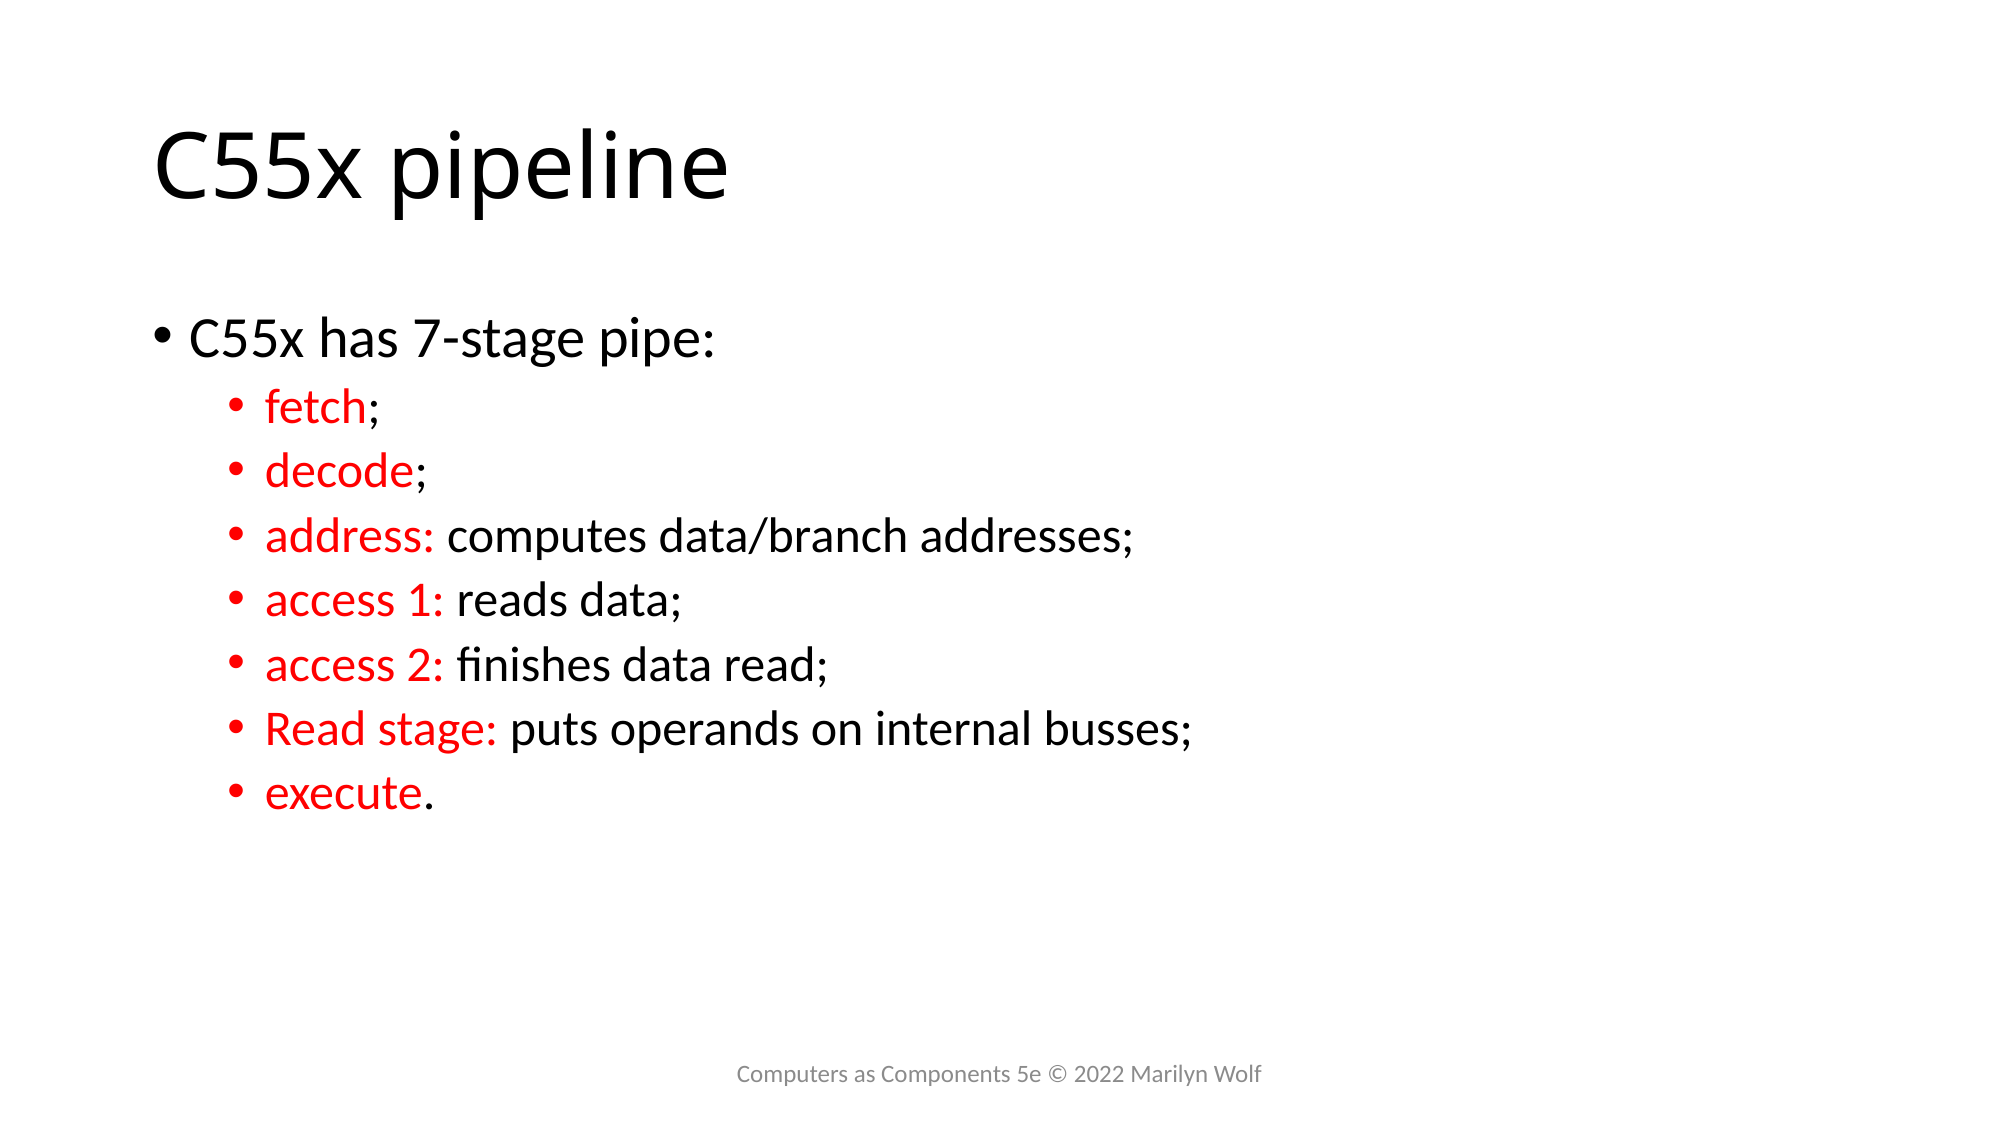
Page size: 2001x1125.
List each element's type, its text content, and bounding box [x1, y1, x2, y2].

footer Computers as Components 5e © 2022 Marilyn Wolf [662, 1042, 1338, 1103]
list C55x has 7-stage pipe: fetch; decode; address: computes data/branch addresses; access 1: reads data; access 2: finishes data read; Read stage: puts operands on internal busses; execute. [137, 299, 1863, 1014]
title C55x pipeline [137, 59, 1863, 278]
